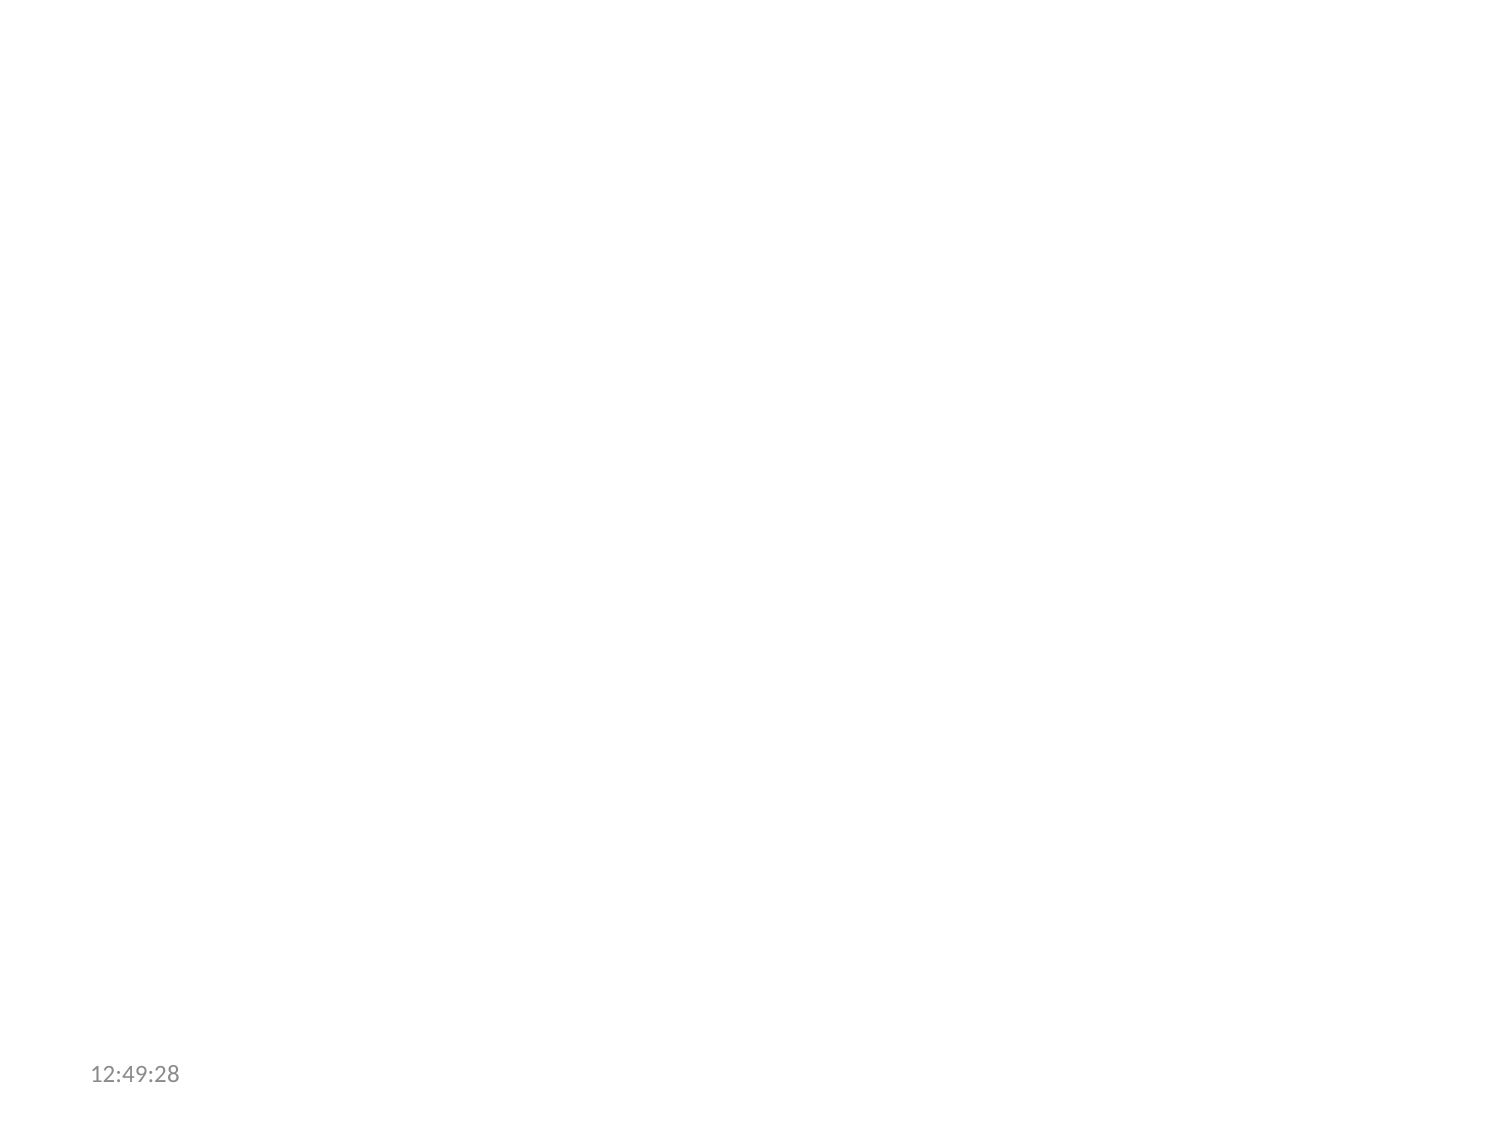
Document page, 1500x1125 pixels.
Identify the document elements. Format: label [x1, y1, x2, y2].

slide_number [75, 1042, 425, 1103]
